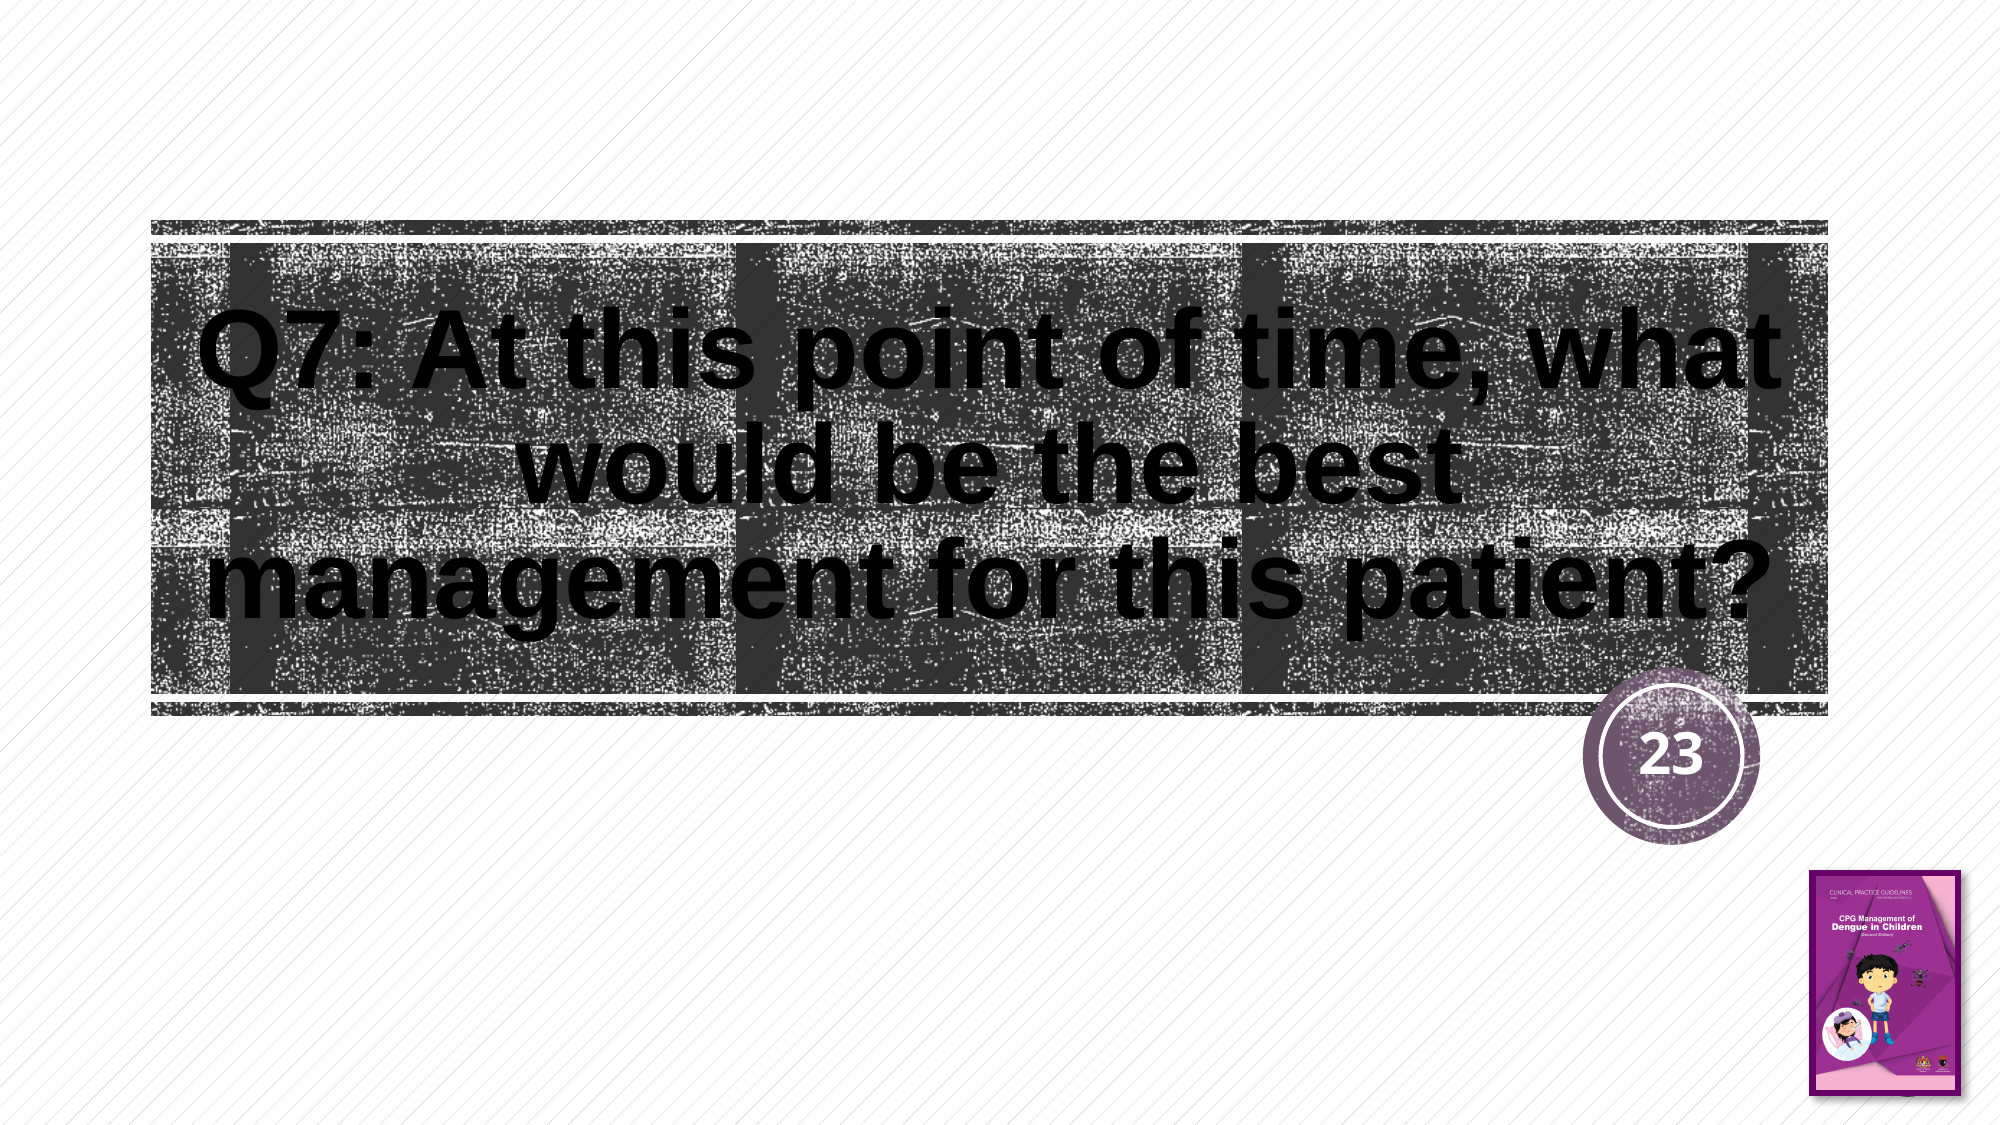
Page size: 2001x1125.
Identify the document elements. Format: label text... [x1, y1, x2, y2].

slide_number 23 [1573, 703, 1770, 809]
title Q7: At this point of time, what would be the best management for this patient? [172, 234, 1808, 704]
picture [1816, 876, 1955, 1090]
